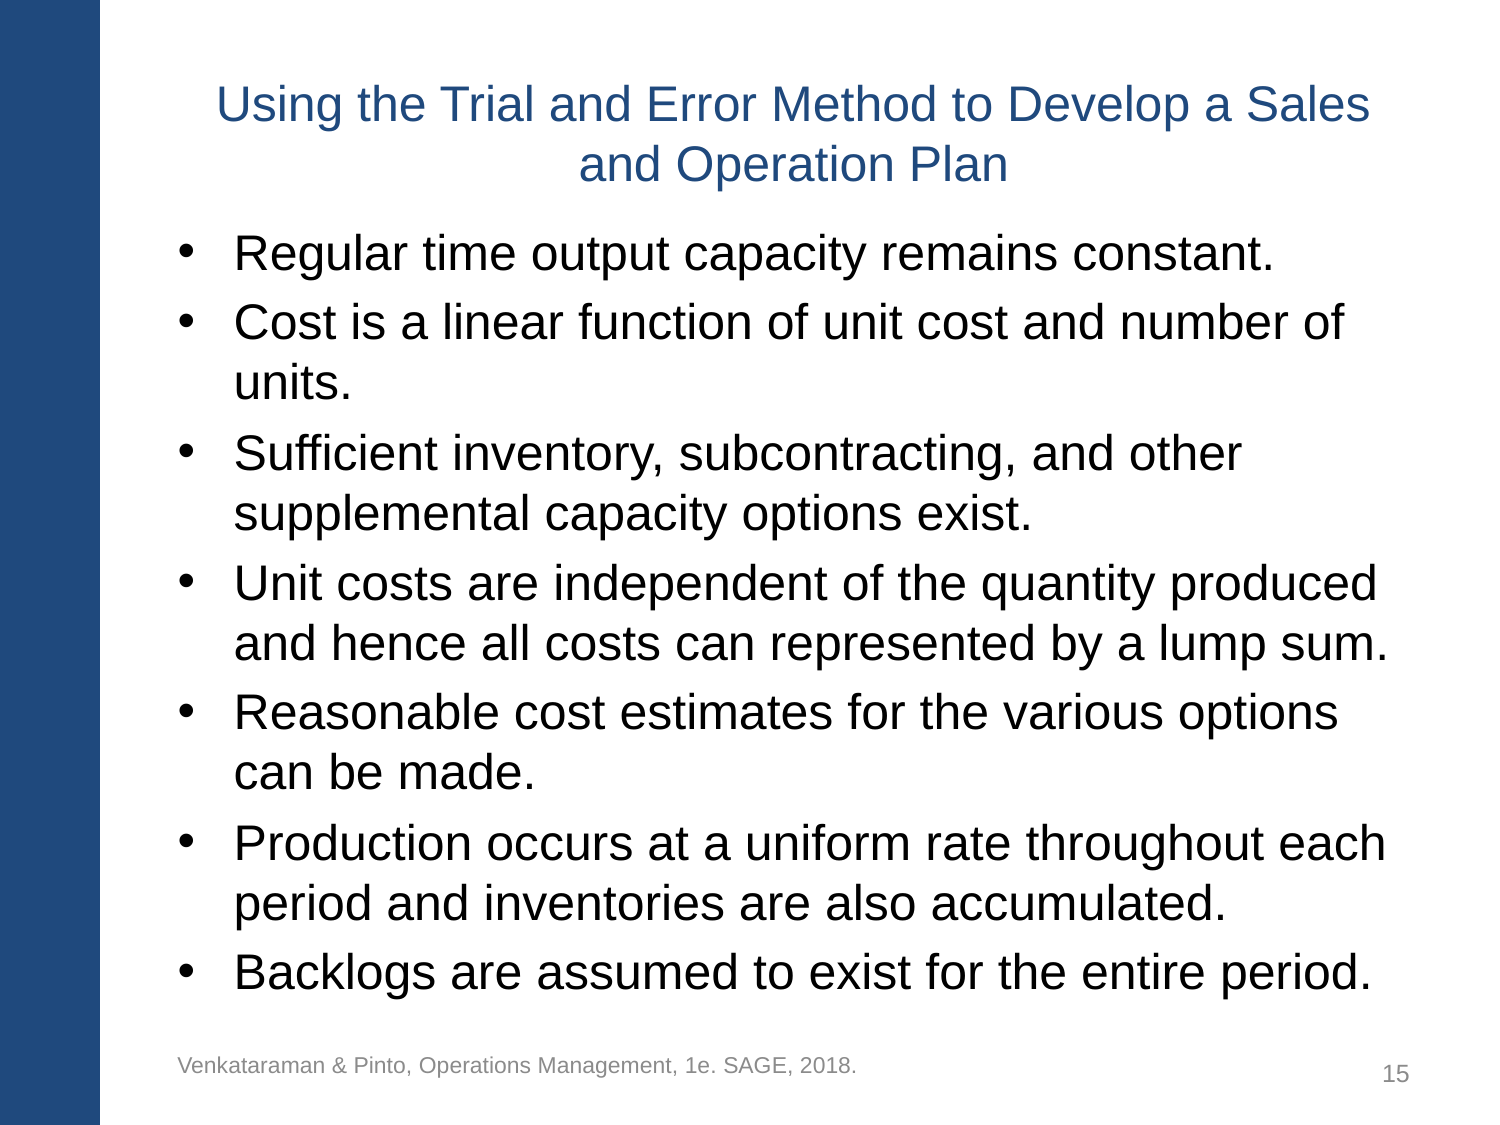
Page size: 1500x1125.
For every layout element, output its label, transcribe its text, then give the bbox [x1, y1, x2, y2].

footer Venkataraman & Pinto, Operations Management, 1e. SAGE, 2018. [162, 1042, 1313, 1103]
list Regular time output capacity remains constant. Cost is a linear function of unit cost and number of units. Sufficient inventory, subcontracting, and other supplemental capacity options exist. Unit costs are independent of the quantity produced and hence all costs can represented by a lump sum. Reasonable cost estimates for the various options can be made. Production occurs at a uniform rate throughout each period and inventories are also accumulated. Backlogs are assumed to exist for the entire period. [162, 212, 1425, 1025]
slide_number 15 [1350, 1042, 1425, 1103]
title Using the Trial and Error Method to Develop a Sales and Operation Plan [162, 37, 1425, 212]
